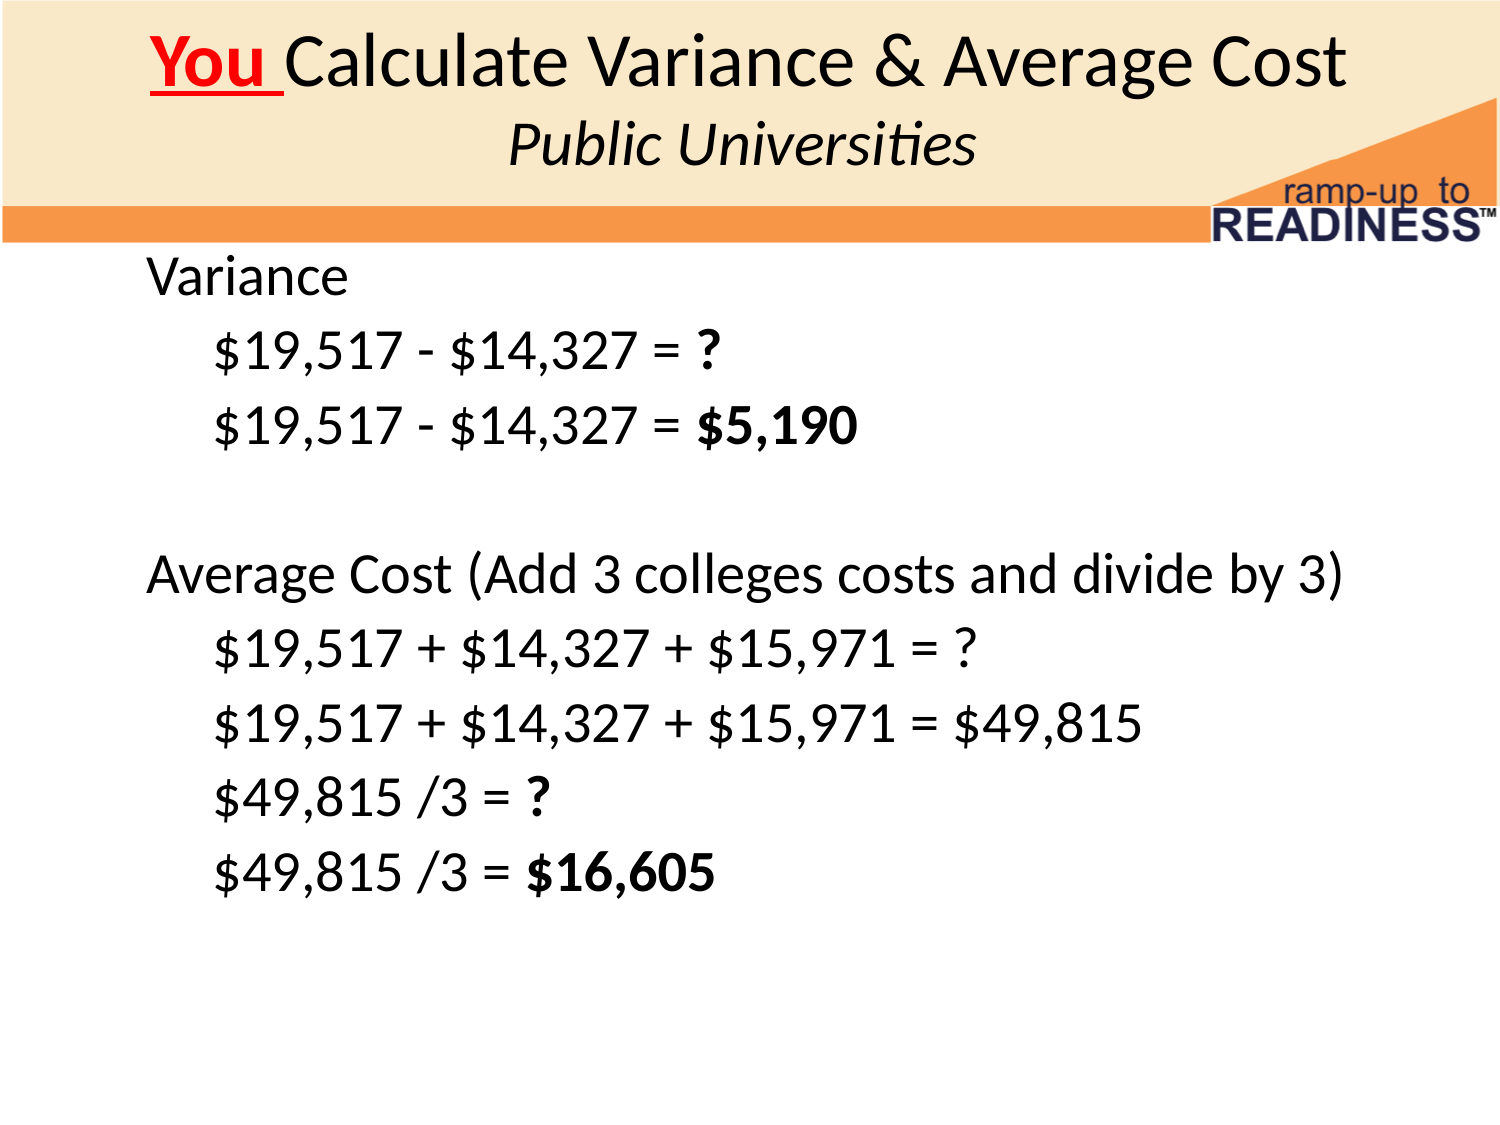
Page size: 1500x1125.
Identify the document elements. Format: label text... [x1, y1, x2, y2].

title You Calculate Variance & Average Cost Public Universities [0, 0, 1500, 188]
list Variance $19,517 - $14,327 = ? $19,517 - $14,327 = $5,190 Average Cost (Add 3 colleges costs and divide by 3) $19,517 + $14,327 + $15,971 = ? $19,517 + $14,327 + $15,971 = $49,815 $49,815 /3 = ? $49,815 /3 = $16,605 [0, 237, 1500, 1125]
picture [0, 188, 1500, 237]
